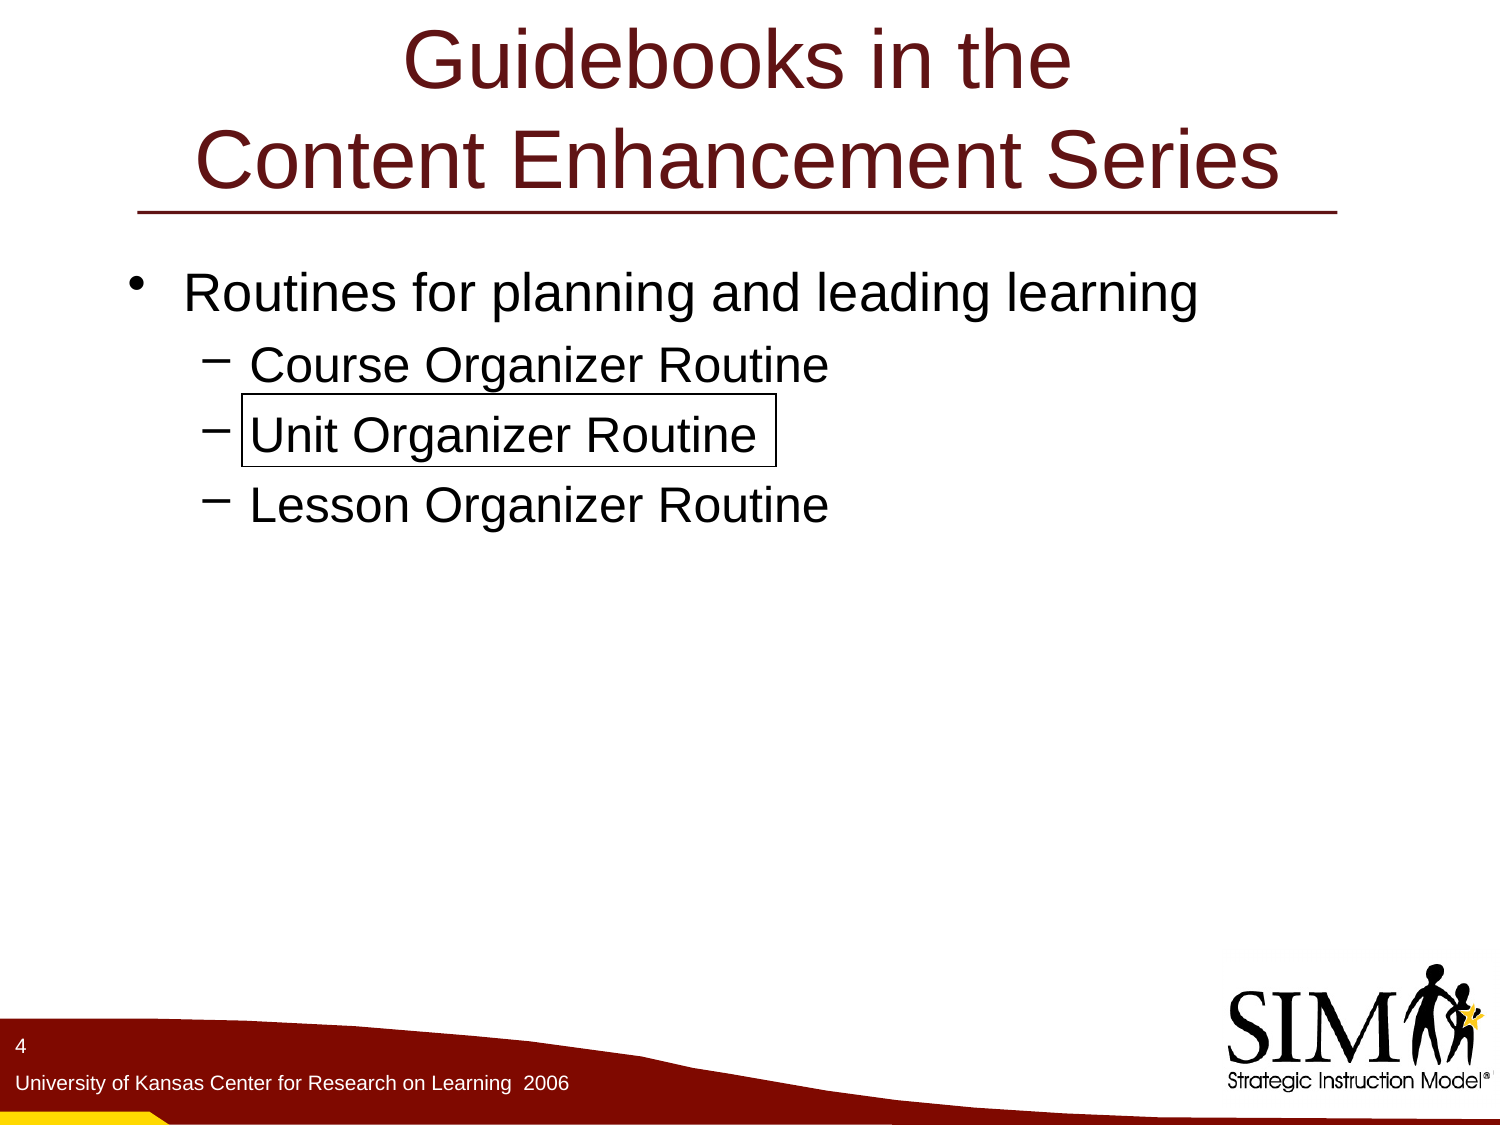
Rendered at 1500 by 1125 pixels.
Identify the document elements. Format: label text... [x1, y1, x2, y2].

picture [1222, 949, 1500, 1108]
title Guidebooks in the Content Enhancement Series [112, 74, 1388, 213]
footer University of Kansas Center for Research on Learning 2006 [0, 1062, 626, 1101]
slide_number 4 [0, 1024, 313, 1062]
list Routines for planning and leading learning Course Organizer Routine Unit Organizer Routine Lesson Organizer Routine [112, 249, 1388, 901]
text_box [241, 394, 776, 467]
